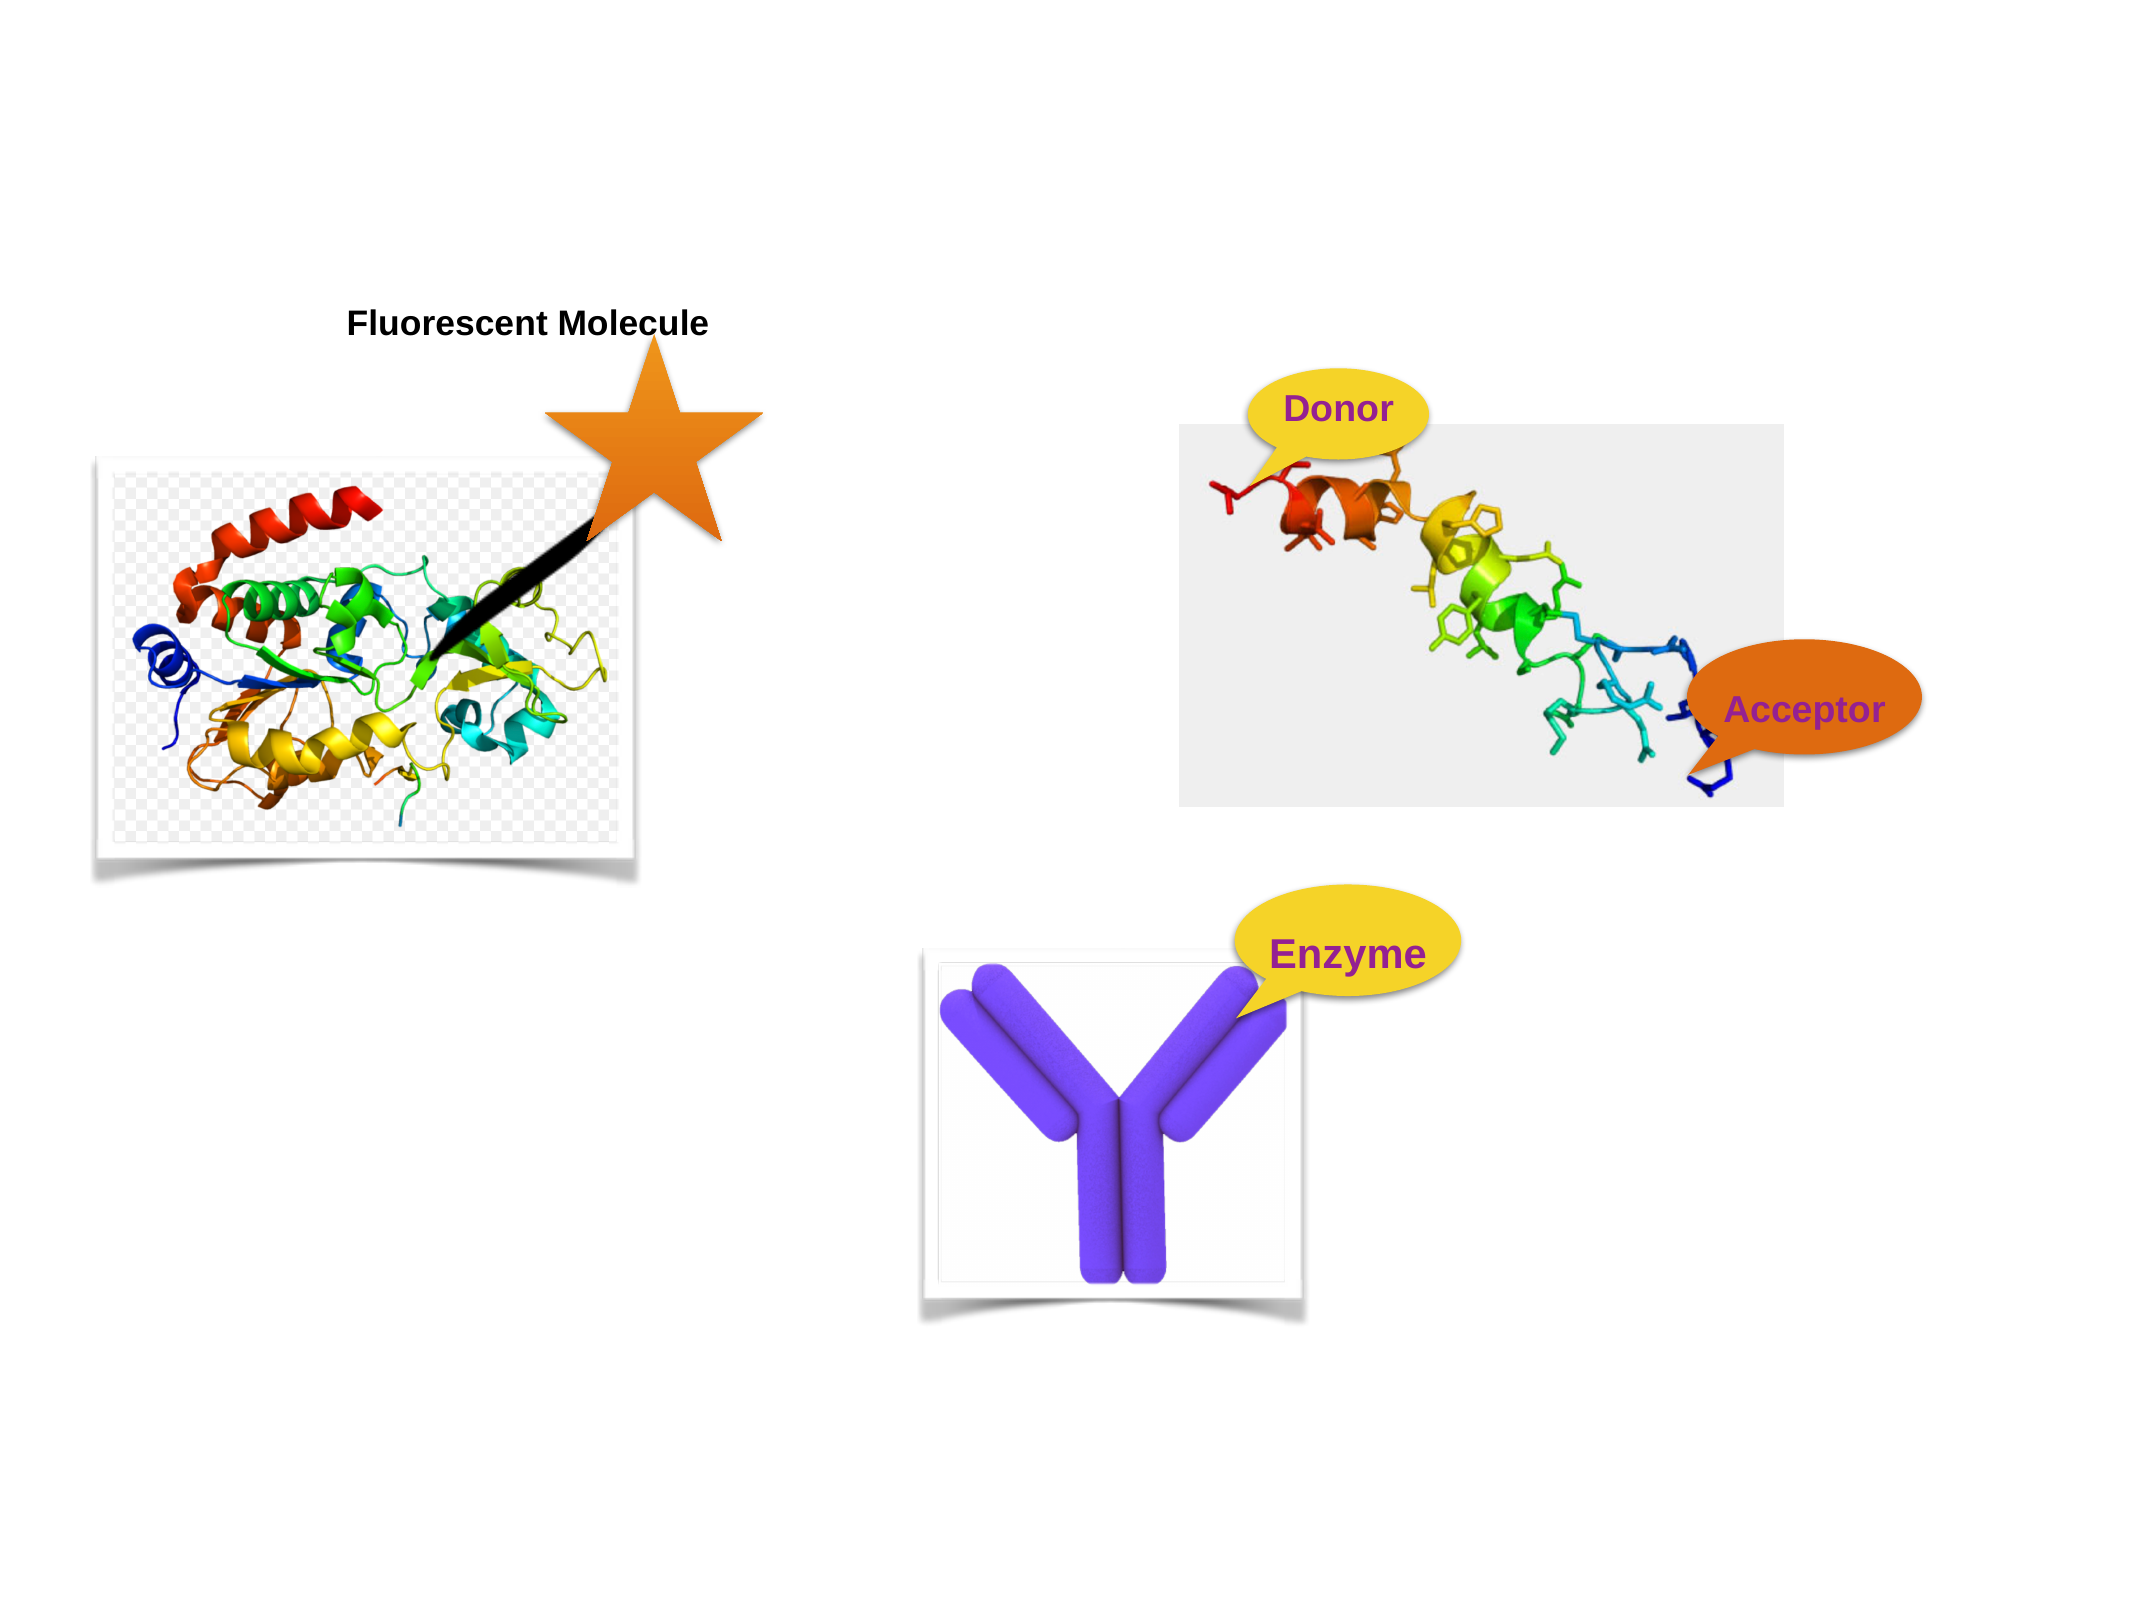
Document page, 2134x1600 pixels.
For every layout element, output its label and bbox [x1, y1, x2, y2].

text_box [89, 291, 1923, 1331]
